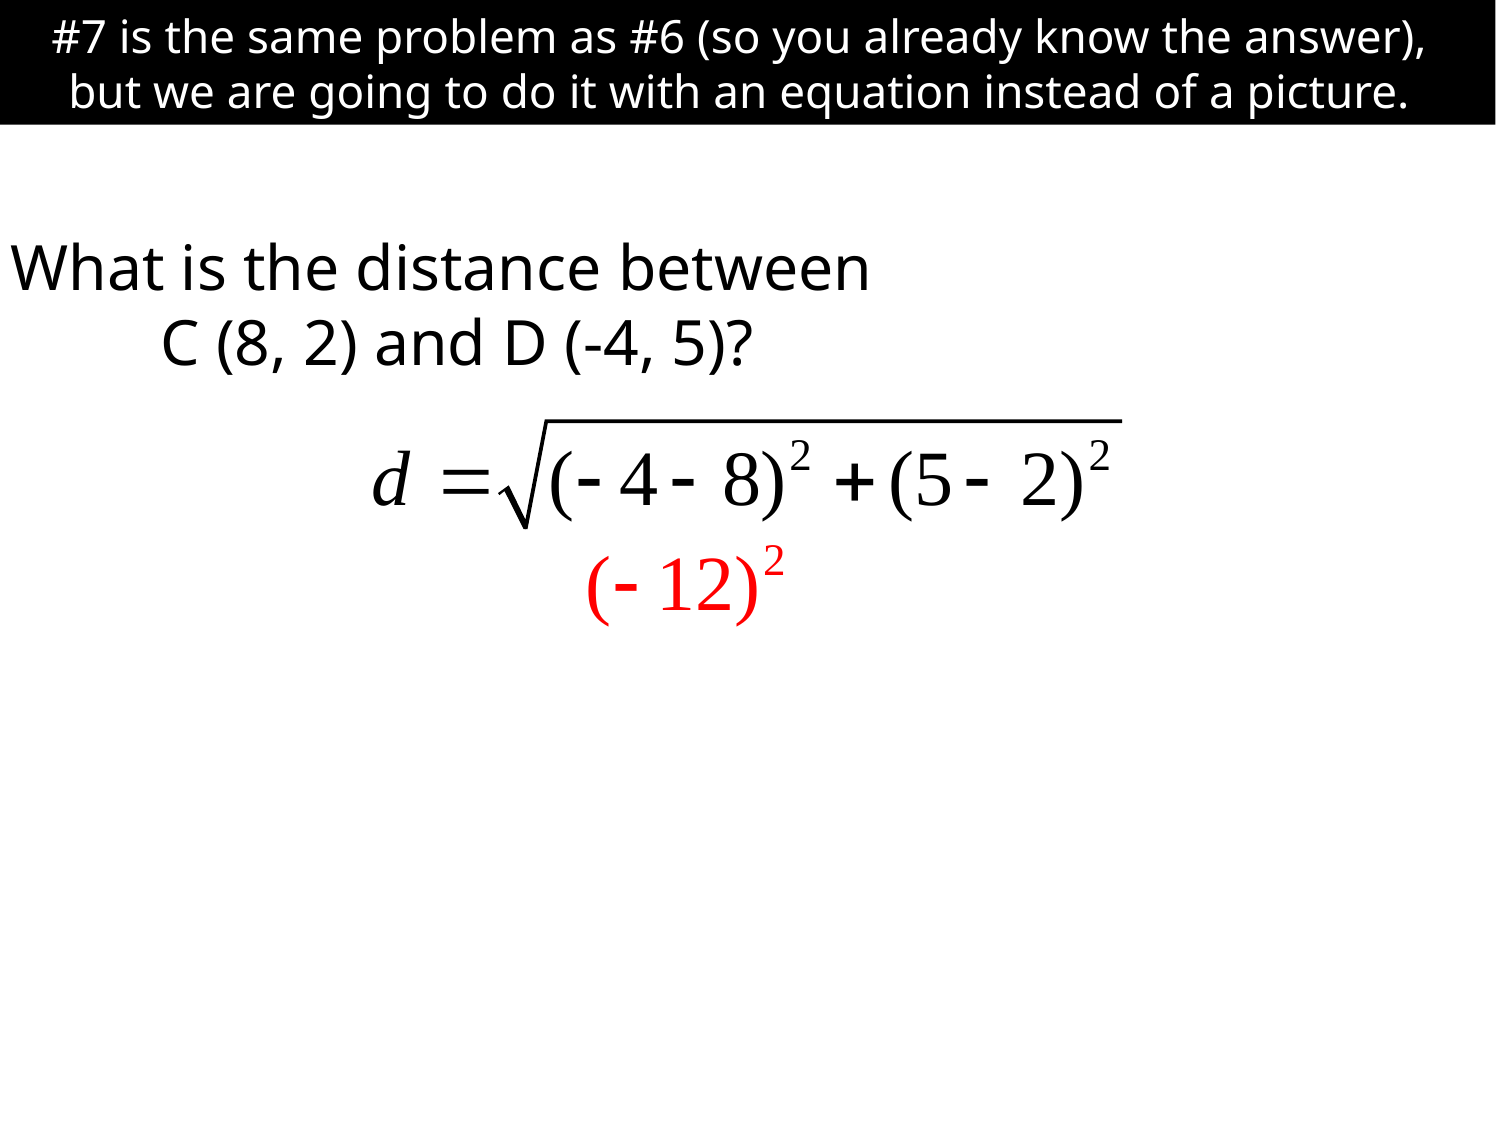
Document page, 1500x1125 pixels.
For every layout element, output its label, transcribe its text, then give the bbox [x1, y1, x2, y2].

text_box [574, 525, 803, 644]
text_box #7 is the same problem as #6 (so you already know the answer), but we are going to do it with an equation instead of a picture. [0, 0, 1496, 125]
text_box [359, 399, 1141, 759]
text_box What is the distance between C (8, 2) and D (-4, 5)? [0, 220, 1496, 386]
